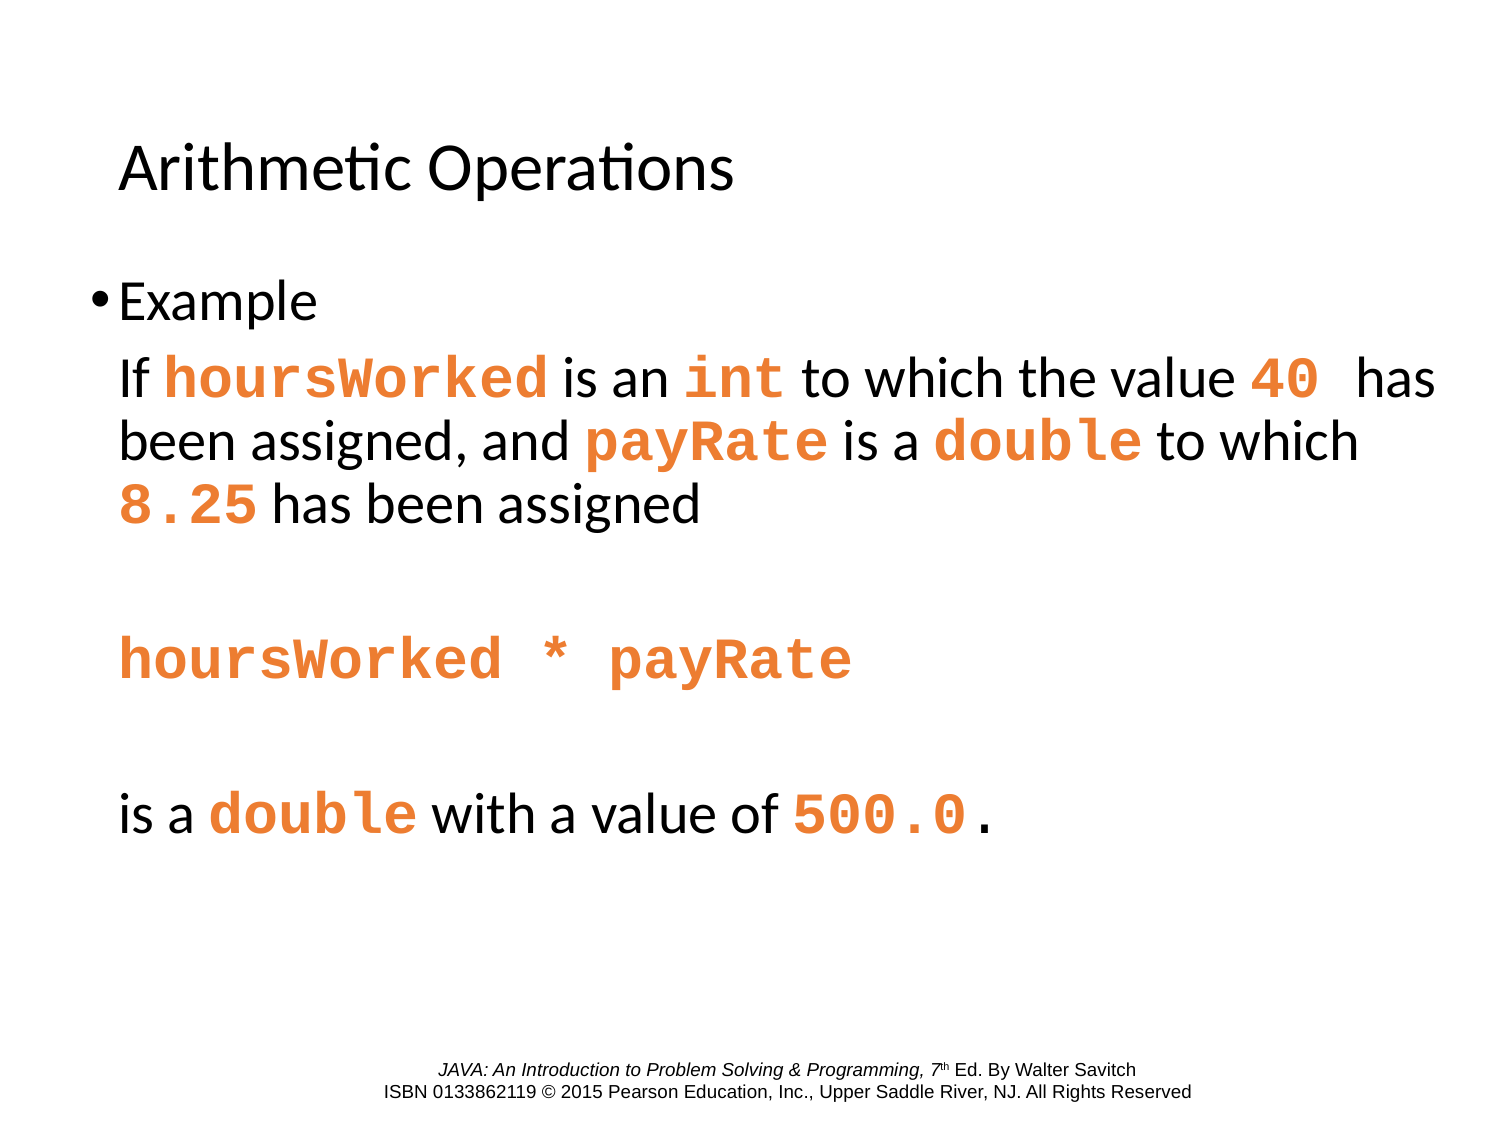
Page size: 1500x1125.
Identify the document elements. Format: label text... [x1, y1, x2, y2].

list Example If hoursWorked is an int to which the value 40 has been assigned, and payRate is a double to which 8.25 has been assigned hoursWorked * payRate is a double with a value of 500.0. [75, 262, 1500, 1005]
title Arithmetic Operations [103, 59, 1397, 262]
